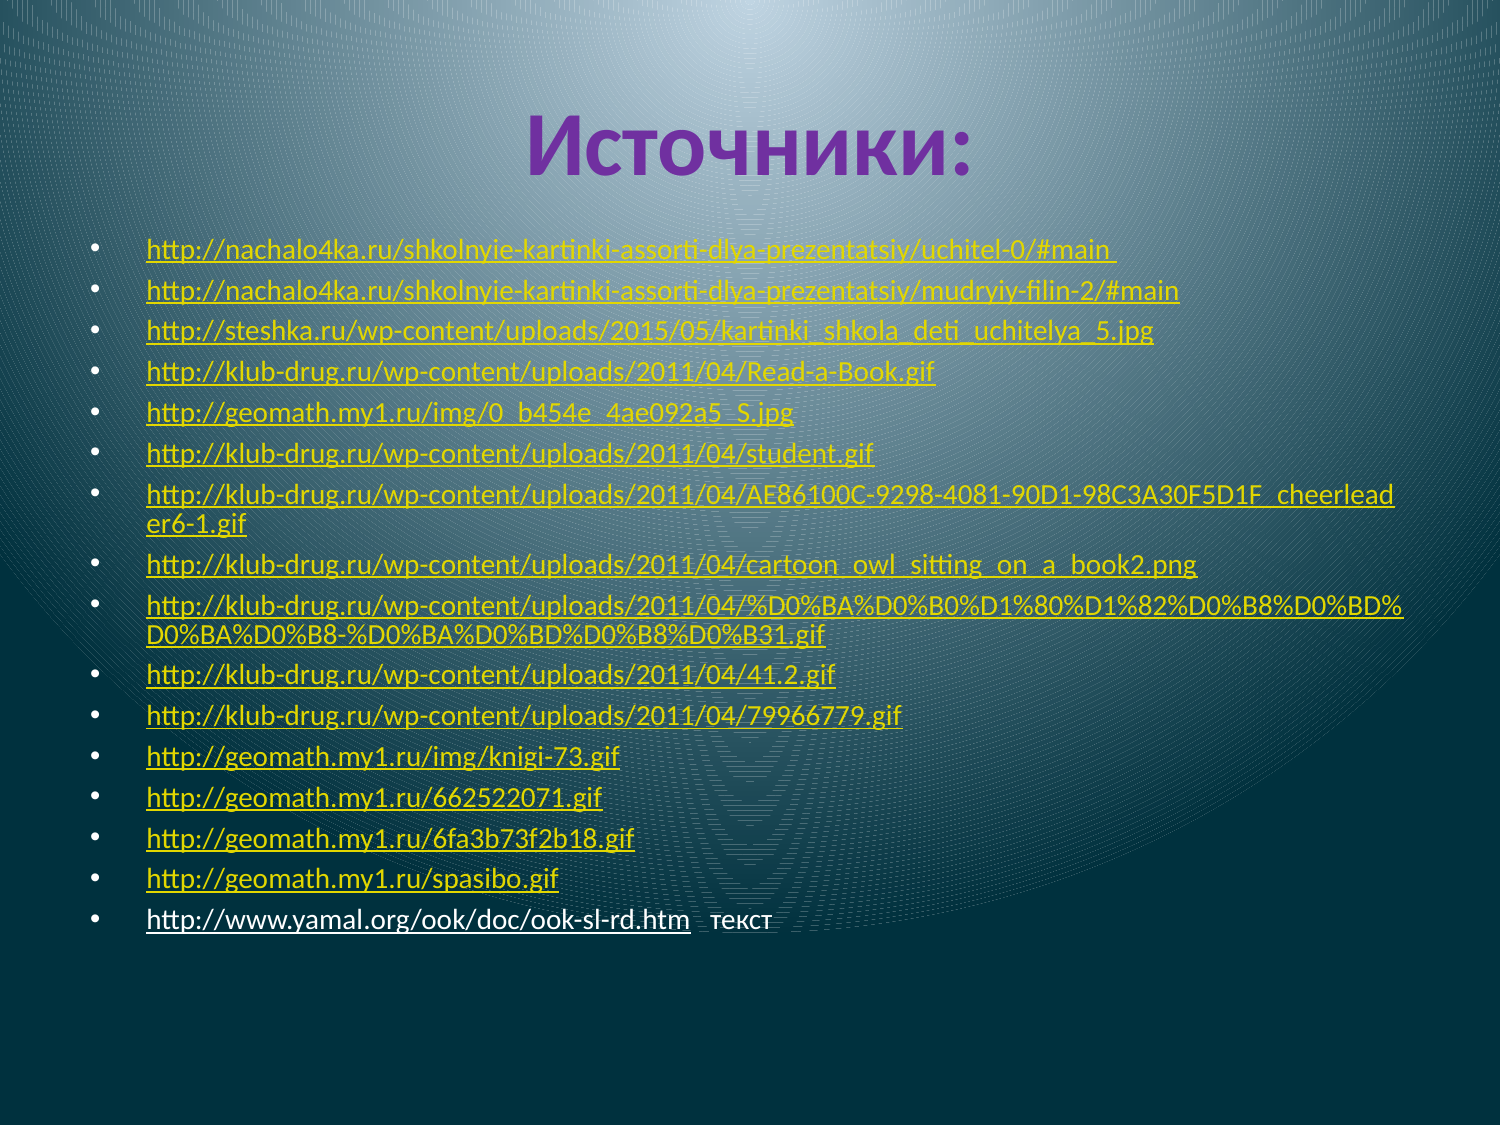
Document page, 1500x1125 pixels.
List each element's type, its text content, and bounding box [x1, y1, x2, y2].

title Источники: [75, 45, 1425, 222]
list http://nachalo4ka.ru/shkolnyie-kartinki-assorti-dlya-prezentatsiy/uchitel-0/#main http://nachalo4ka.ru/shkolnyie-kartinki-assorti-dlya-prezentatsiy/mudryiy-filin-2/#main http://steshka.ru/wp-content/uploads/2015/05/kartinki_shkola_deti_uchitelya_5.jpg http://klub-drug.ru/wp-content/uploads/2011/04/Read-a-Book.gif http://geomath.my1.ru/img/0_b454e_4ae092a5_S.jpg http://klub-drug.ru/wp-content/uploads/2011/04/student.gif http://klub-drug.ru/wp-content/uploads/2011/04/AE86100C-9298-4081-90D1-98C3A30F5D1F_cheerleader6-1.gif http://klub-drug.ru/wp-content/uploads/2011/04/cartoon_owl_sitting_on_a_book2.png http://klub-drug.ru/wp-content/uploads/2011/04/%D0%BA%D0%B0%D1%80%D1%82%D0%B8%D0%BD%D0%BA%D0%B8-%D0%BA%D0%BD%D0%B8%D0%B31.gif http://klub-drug.ru/wp-content/uploads/2011/04/41.2.gif http://klub-drug.ru/wp-content/uploads/2011/04/79966779.gif http://geomath.my1.ru/img/knigi-73.gif http://geomath.my1.ru/662522071.gif http://geomath.my1.ru/6fa3b73f2b18.gif http://geomath.my1.ru/spasibo.gif http://www.yamal.org/ook/doc/ook-sl-rd.htm текст [75, 222, 1425, 1005]
